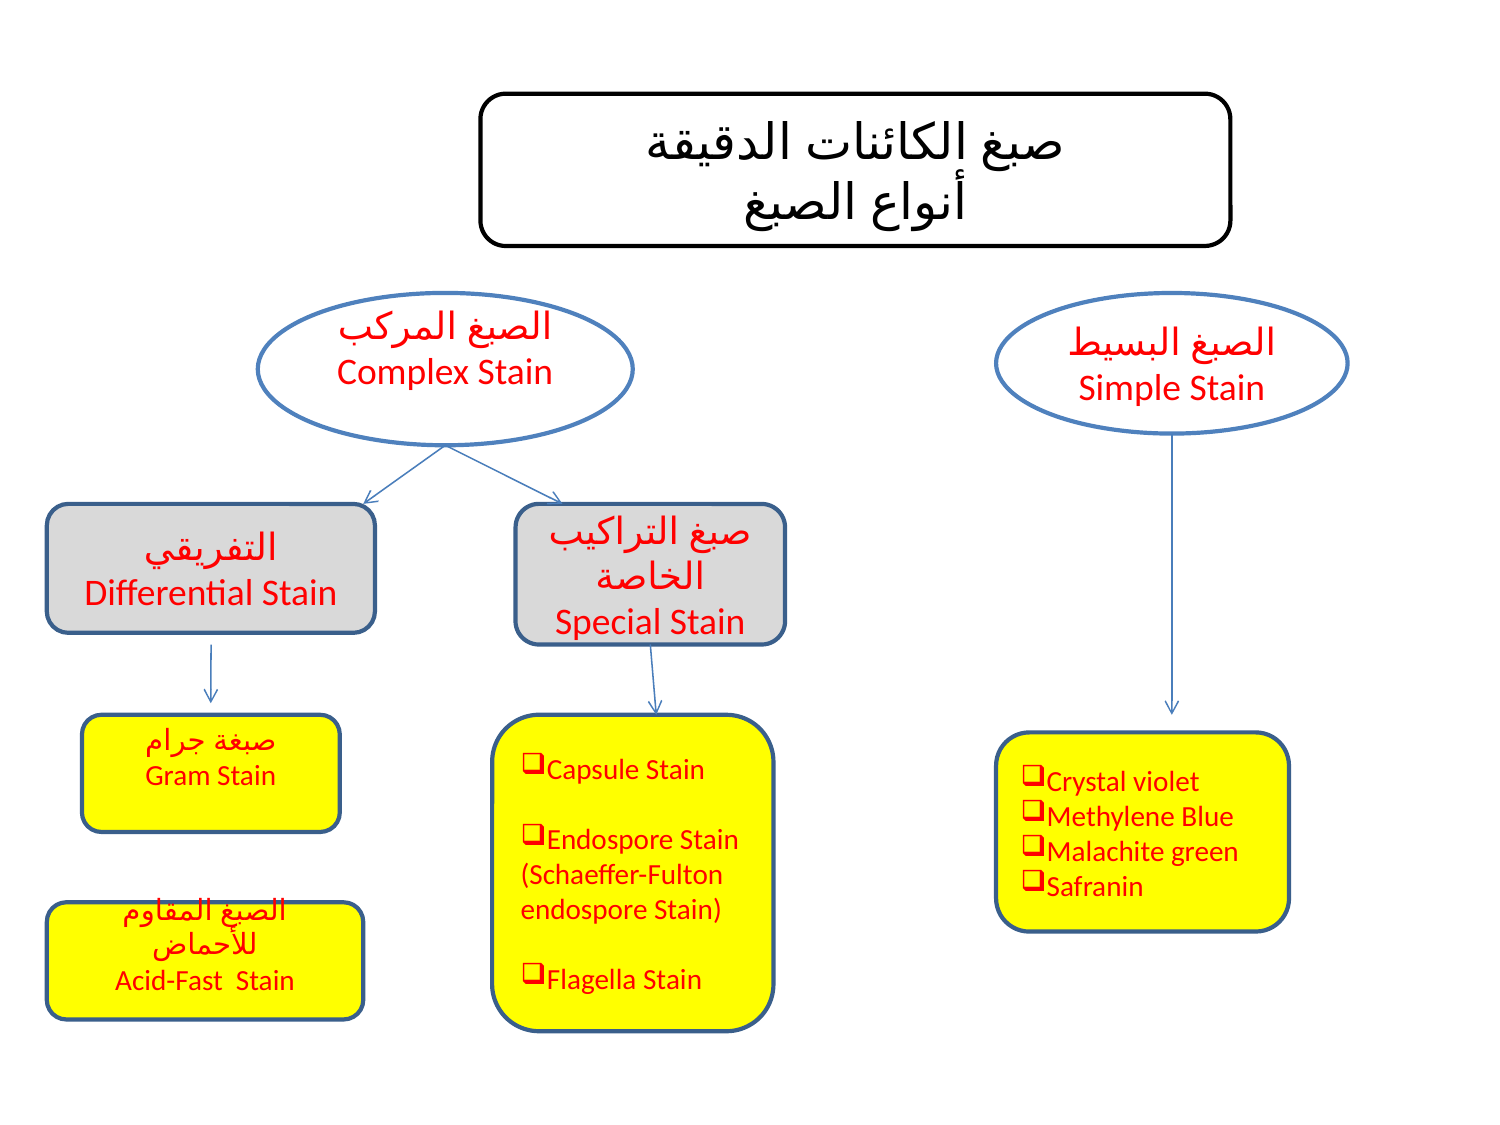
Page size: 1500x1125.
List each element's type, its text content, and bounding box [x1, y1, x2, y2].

text_box صبغ الكائنات الدقيقة أنواع الصبغ [478, 91, 1233, 249]
text_box الصبغ البسيط Simple Stain [993, 290, 1350, 436]
text_box الصبغ المقاوم للأحماض Acid-Fast Stain [44, 900, 366, 1022]
text_box Crystal violet Methylene Blue Malachite green Safranin [993, 730, 1292, 934]
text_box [617, 676, 689, 683]
text_box Capsule Stain Endospore Stain (Schaeffer-Fulton endospore Stain) Flagella Stain [490, 712, 776, 1034]
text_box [474, 415, 534, 534]
text_box التفريقي Differential Stain [44, 501, 378, 635]
text_box صبغة جرام Gram Stain [79, 712, 342, 835]
text_box صبغ التراكيب الخاصة Special Stain [513, 501, 788, 647]
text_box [374, 433, 434, 516]
text_box الصبغ المركب Complex Stain [255, 290, 635, 448]
